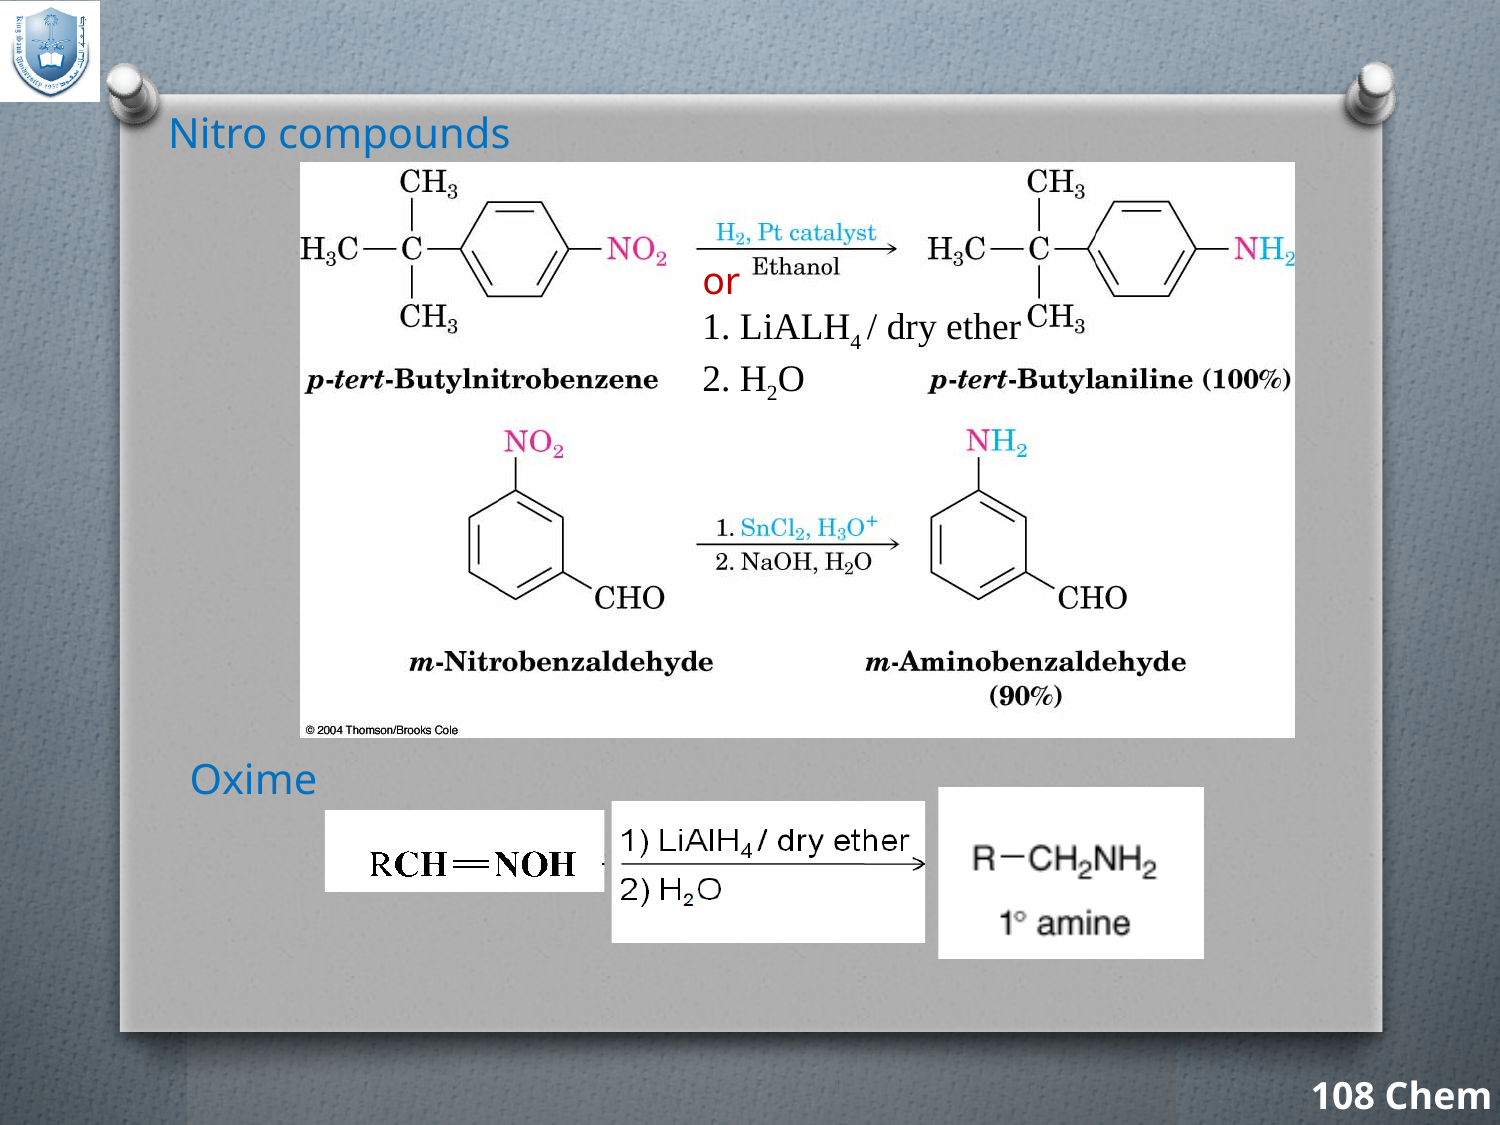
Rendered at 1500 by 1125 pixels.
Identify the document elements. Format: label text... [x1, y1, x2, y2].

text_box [324, 787, 1205, 959]
picture [299, 162, 1295, 738]
text_box 108 Chem [1295, 1064, 1500, 1125]
text_box Oxime [174, 745, 333, 811]
text_box or 1. LiALH4 / dry ether 2. H2O [1295, 249, 1438, 412]
text_box Nitro compounds [153, 99, 526, 165]
picture [1317, 35, 1439, 156]
picture [0, 1, 198, 150]
